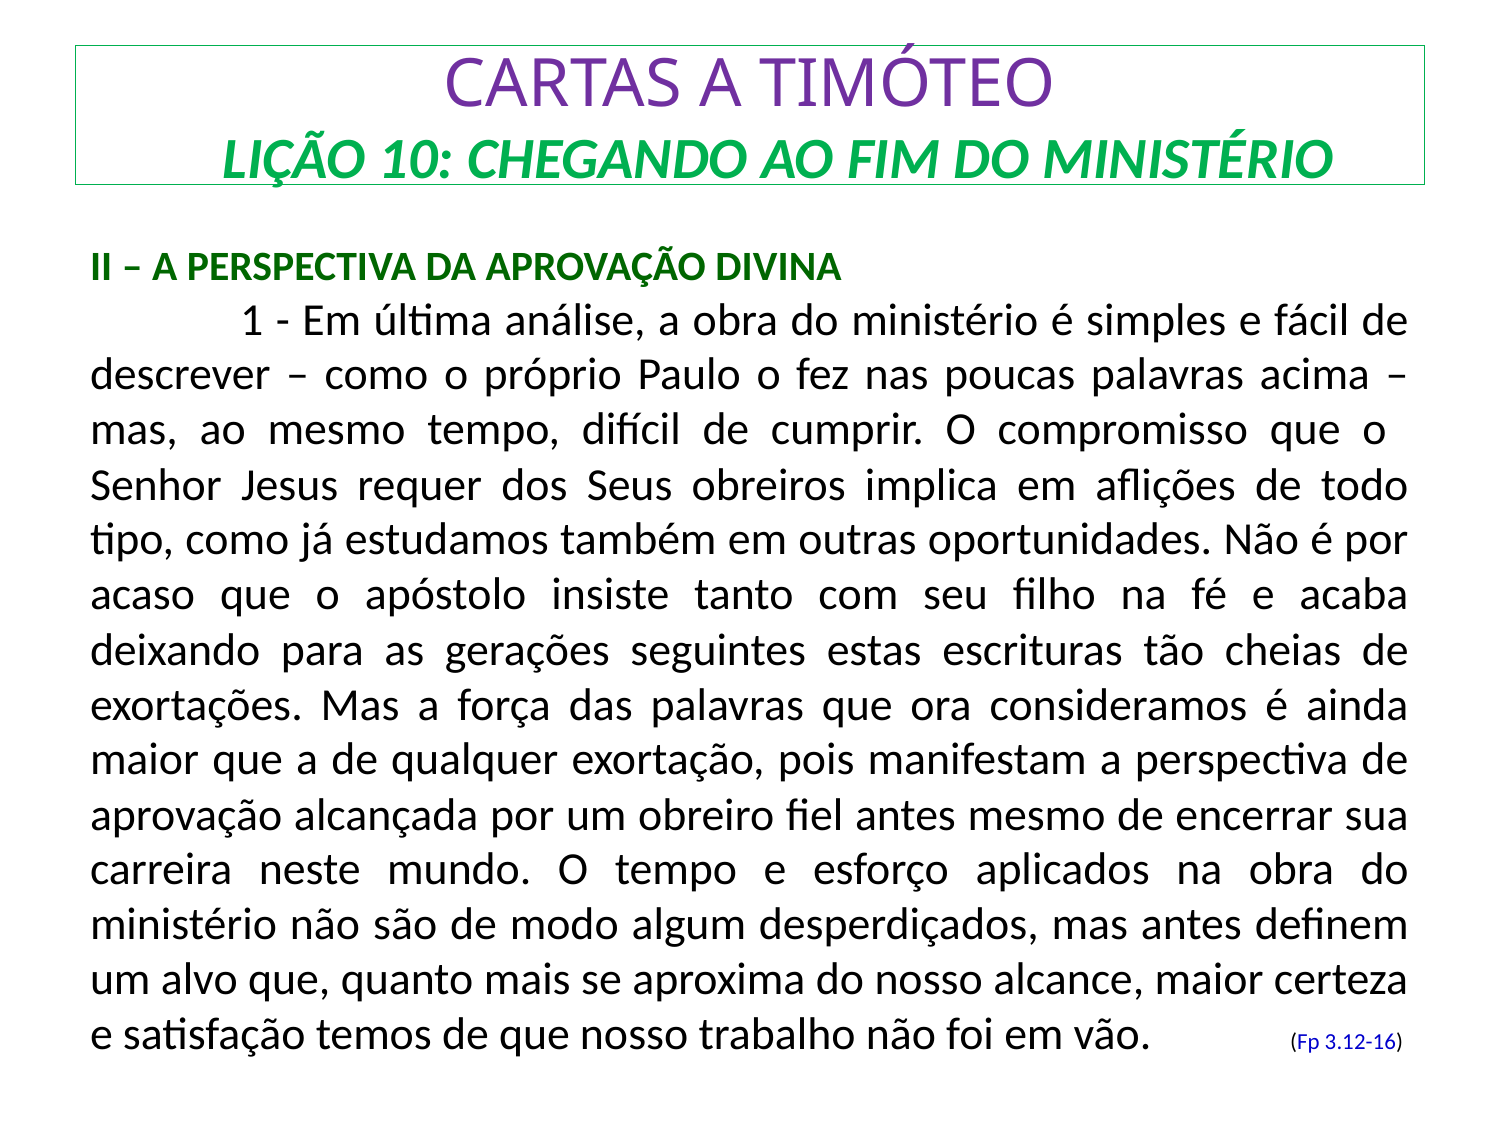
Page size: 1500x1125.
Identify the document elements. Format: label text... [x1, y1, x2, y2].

title CARTAS A TIMÓTEO LIÇÃO 10: CHEGANDO AO FIM DO MINISTÉRIO [75, 45, 1425, 185]
list II – A PERSPECTIVA DA APROVAÇÃO DIVINA 1 - Em última análise, a obra do ministério é simples e fácil de descrever – como o próprio Paulo o fez nas poucas palavras acima – mas, ao mesmo tempo, difícil de cumprir. O compromisso que o Senhor Jesus requer dos Seus obreiros implica em aflições de todo tipo, como já estudamos também em outras oportunidades. Não é por acaso que o apóstolo insiste tanto com seu filho na fé e acaba deixando para as gerações seguintes estas escrituras tão cheias de exortações. Mas a força das palavras que ora consideramos é ainda maior que a de qualquer exortação, pois manifestam a perspectiva de aprovação alcançada por um obreiro fiel antes mesmo de encerrar sua carreira neste mundo. O tempo e esforço aplicados na obra do ministério não são de modo algum desperdiçados, mas antes definem um alvo que, quanto mais se aproxima do nosso alcance, maior certeza e satisfação temos de que nosso trabalho não foi em vão. (Fp 3.12-16) [75, 231, 1425, 1071]
